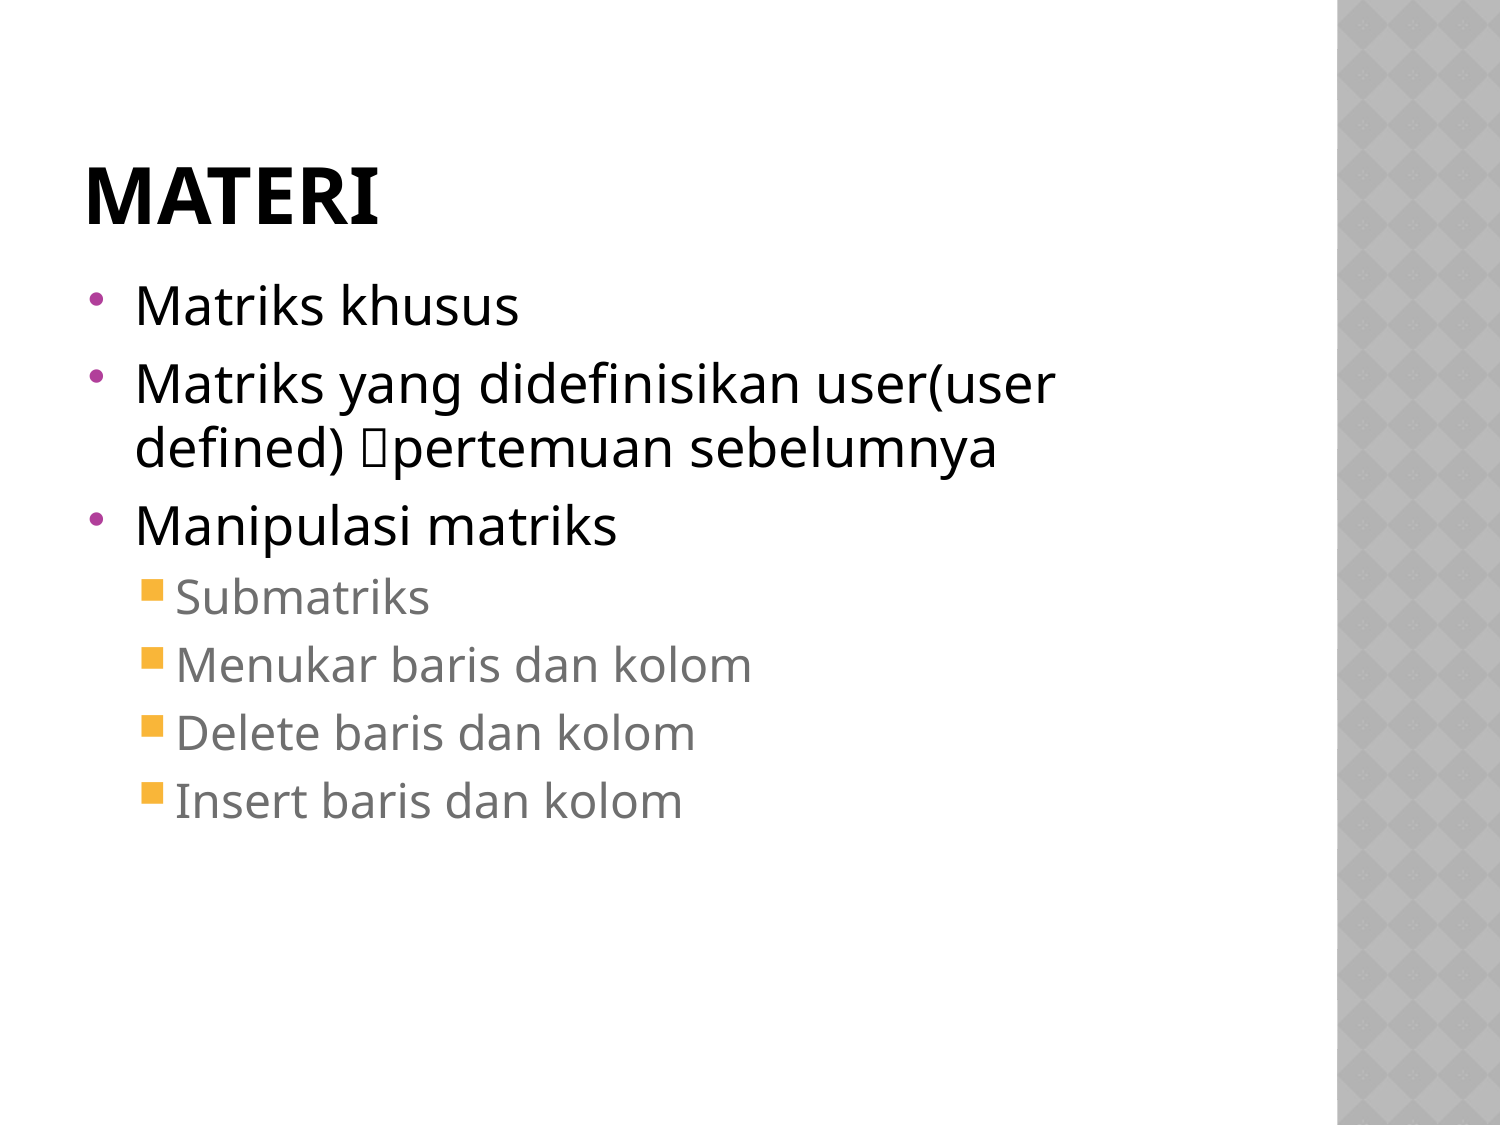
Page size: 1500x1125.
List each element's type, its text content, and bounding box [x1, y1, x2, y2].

list Matriks khusus Matriks yang didefinisikan user(user defined) pertemuan sebelumnya Manipulasi matriks Submatriks Menukar baris dan kolom Delete baris dan kolom Insert baris dan kolom [75, 264, 1263, 1059]
title Materi [75, 52, 1263, 240]
